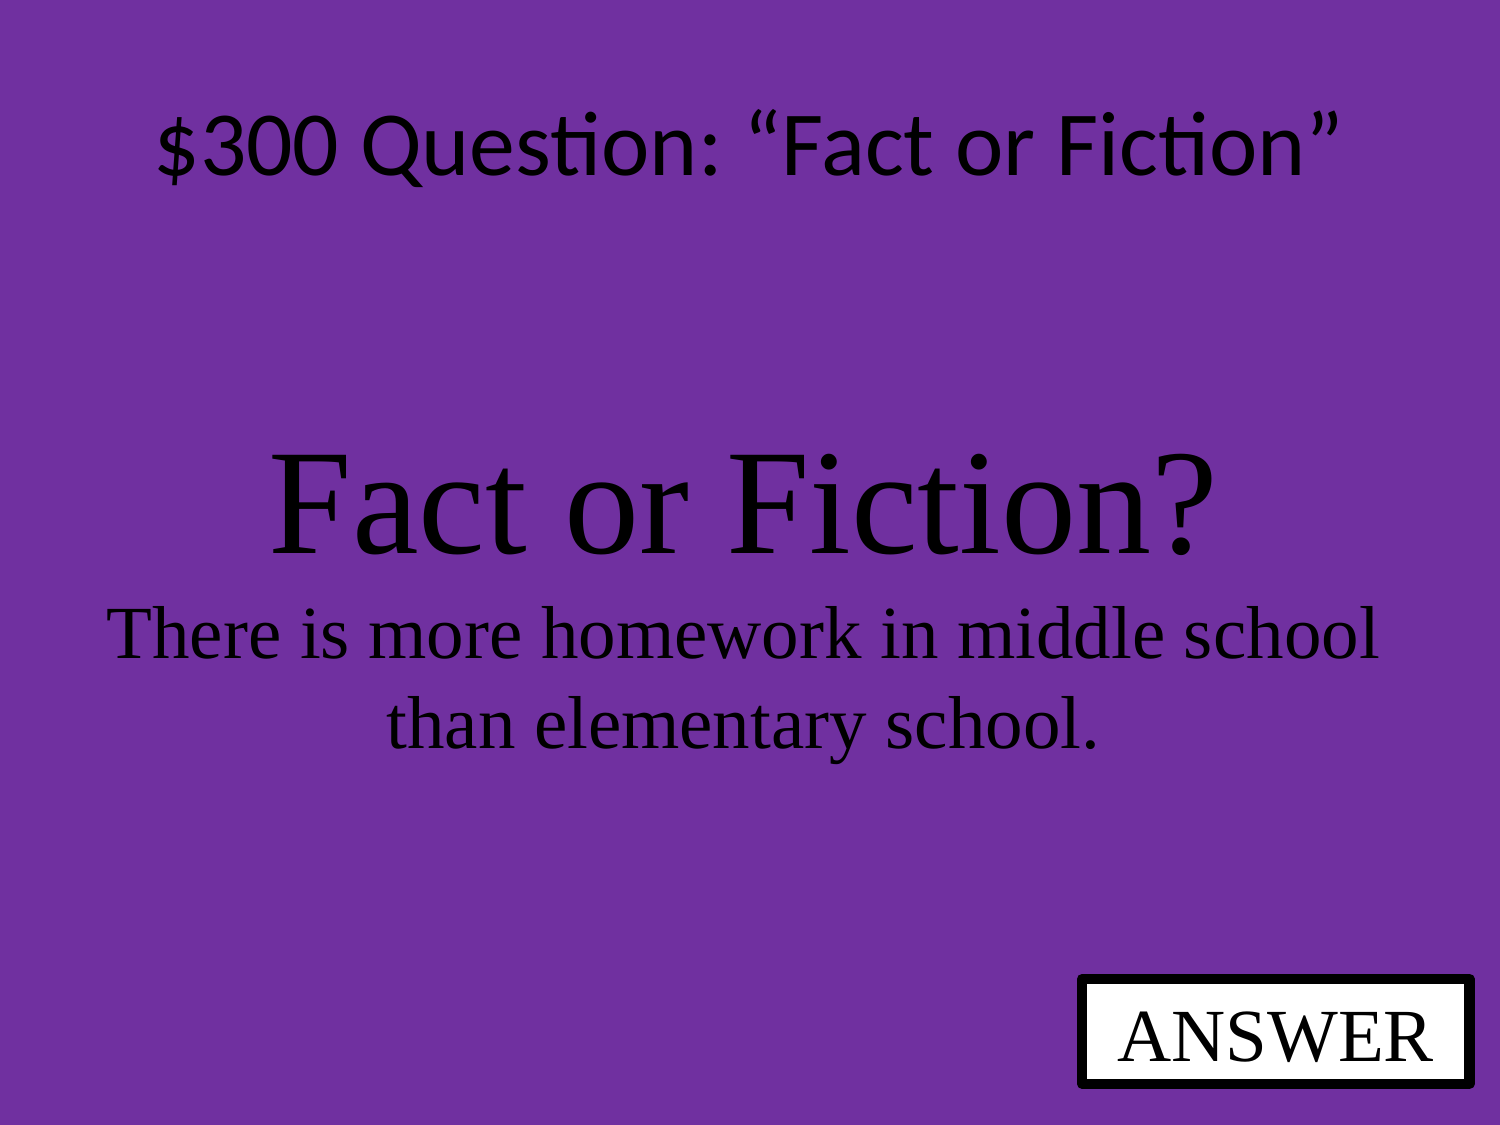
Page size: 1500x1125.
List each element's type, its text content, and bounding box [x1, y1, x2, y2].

text_box ANSWER [1082, 979, 1470, 1084]
title $300 Question: “Fact or Fiction” [75, 45, 1425, 233]
text_box Fact or Fiction? There is more homework in middle school than elementary school. [37, 396, 1450, 771]
